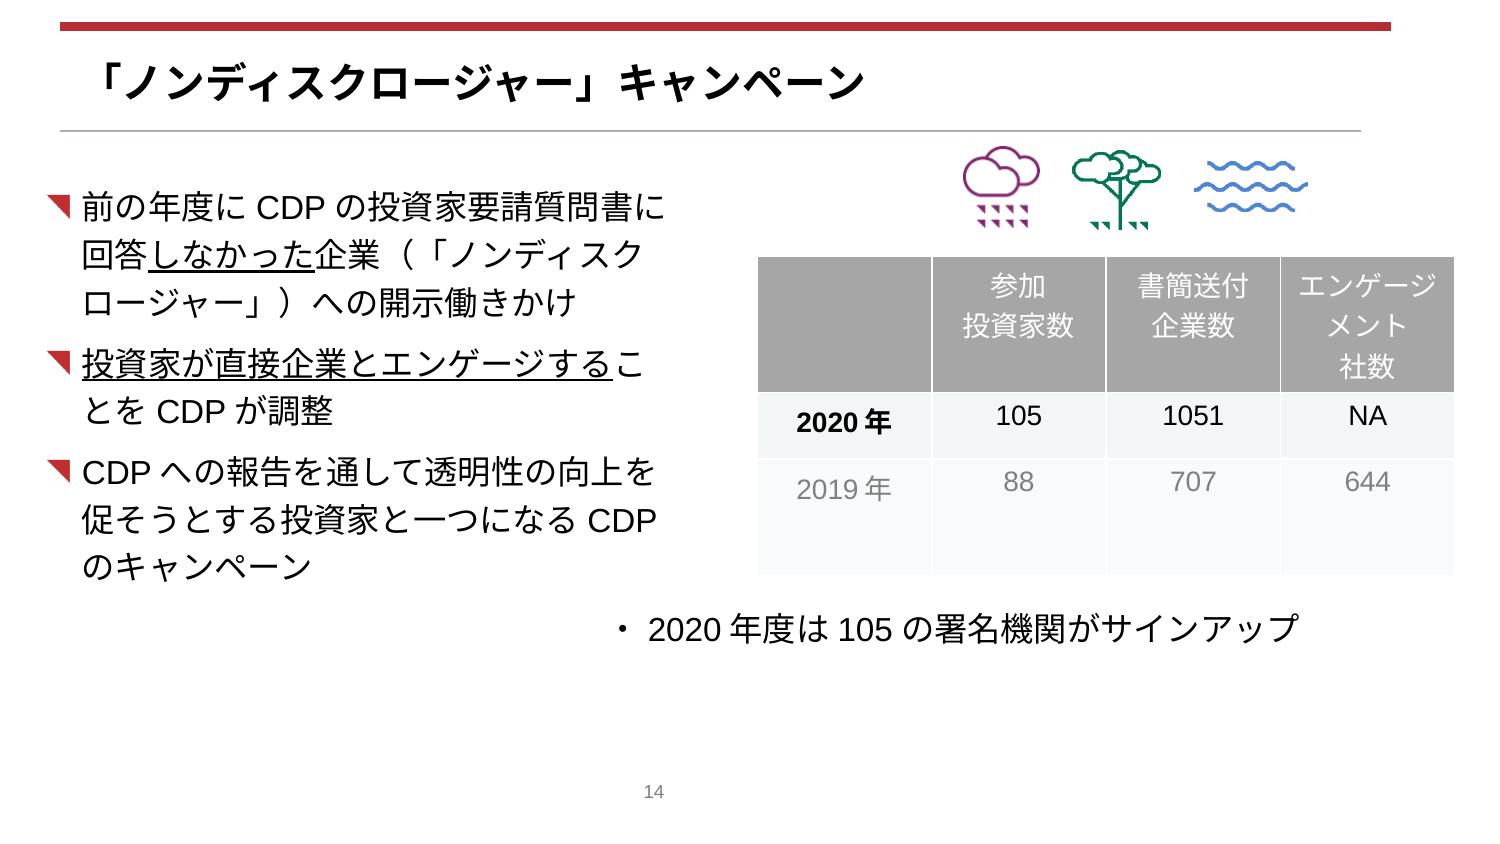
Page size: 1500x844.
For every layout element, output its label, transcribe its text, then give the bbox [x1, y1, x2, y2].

table_header エンゲージメント 社数 [1281, 257, 1454, 392]
picture [1194, 161, 1308, 212]
table_header 参加 投資家数 [933, 257, 1105, 392]
text_box 14 [628, 772, 734, 818]
table_cell 2020年 [758, 393, 931, 458]
picture [1072, 150, 1161, 230]
picture [46, 194, 70, 219]
table_cell 707 [1107, 460, 1280, 575]
table_header [758, 257, 931, 392]
table_cell NA [1281, 393, 1454, 458]
table_cell 1051 [1107, 393, 1280, 458]
text_box 「ノンディスクロージャー」キャンペーン [65, 54, 1178, 110]
table_cell 2019年 [758, 460, 931, 575]
table_cell 644 [1281, 460, 1454, 575]
table_cell 105 [933, 393, 1105, 458]
list 前の年度にCDPの投資家要請質問書に回答しなかった企業（「ノンディスクロージャー」）への開示働きかけ 投資家が直接企業とエンゲージすることをCDPが調整 CDPへの報告を通して透明性の向上を促そうとする投資家と一つになるCDPのキャンペーン [46, 178, 669, 666]
picture [46, 350, 70, 375]
table_cell 88 [933, 460, 1105, 575]
table_header 書簡送付 企業数 [1107, 257, 1280, 392]
picture [46, 459, 70, 483]
list ・2020年度は105の署名機関がサインアップ [606, 600, 1454, 694]
picture [963, 146, 1040, 228]
